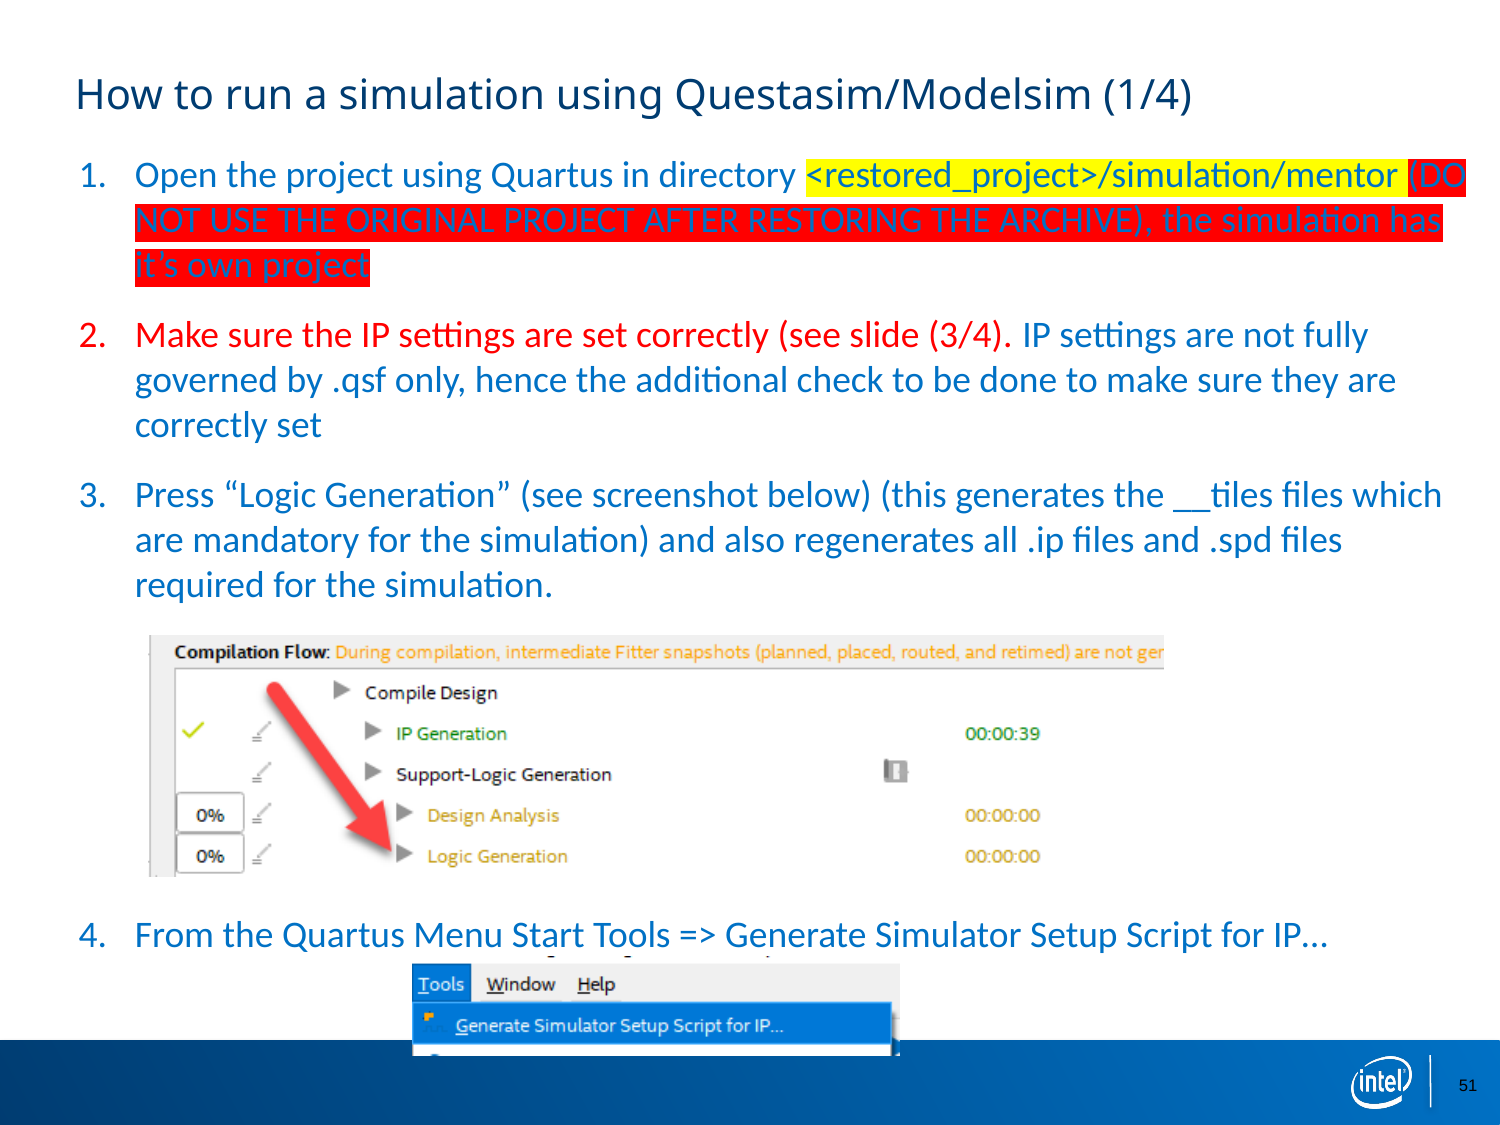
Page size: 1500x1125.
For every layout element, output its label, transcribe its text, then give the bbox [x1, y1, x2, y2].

picture [148, 635, 1165, 877]
list Open the project using Quartus in directory <restored_project>/simulation/mentor (DO NOT USE THE ORIGINAL PROJECT AFTER RESTORING THE ARCHIVE), the simulation has it’s own project Make sure the IP settings are set correctly (see slide (3/4). IP settings are not fully governed by .qsf only, hence the additional check to be done to make sure they are correctly set Press “Logic Generation” (see screenshot below) (this generates the __tiles files which are mandatory for the simulation) and also regenerates all .ip files and .spd files required for the simulation. From the Quartus Menu Start Tools => Generate Simulator Setup Script for IP… [78, 149, 1474, 975]
title How to run a simulation using Questasim/Modelsim (1/4) [74, 67, 1478, 258]
slide_number 51 [1127, 1055, 1478, 1116]
picture [412, 956, 901, 1056]
